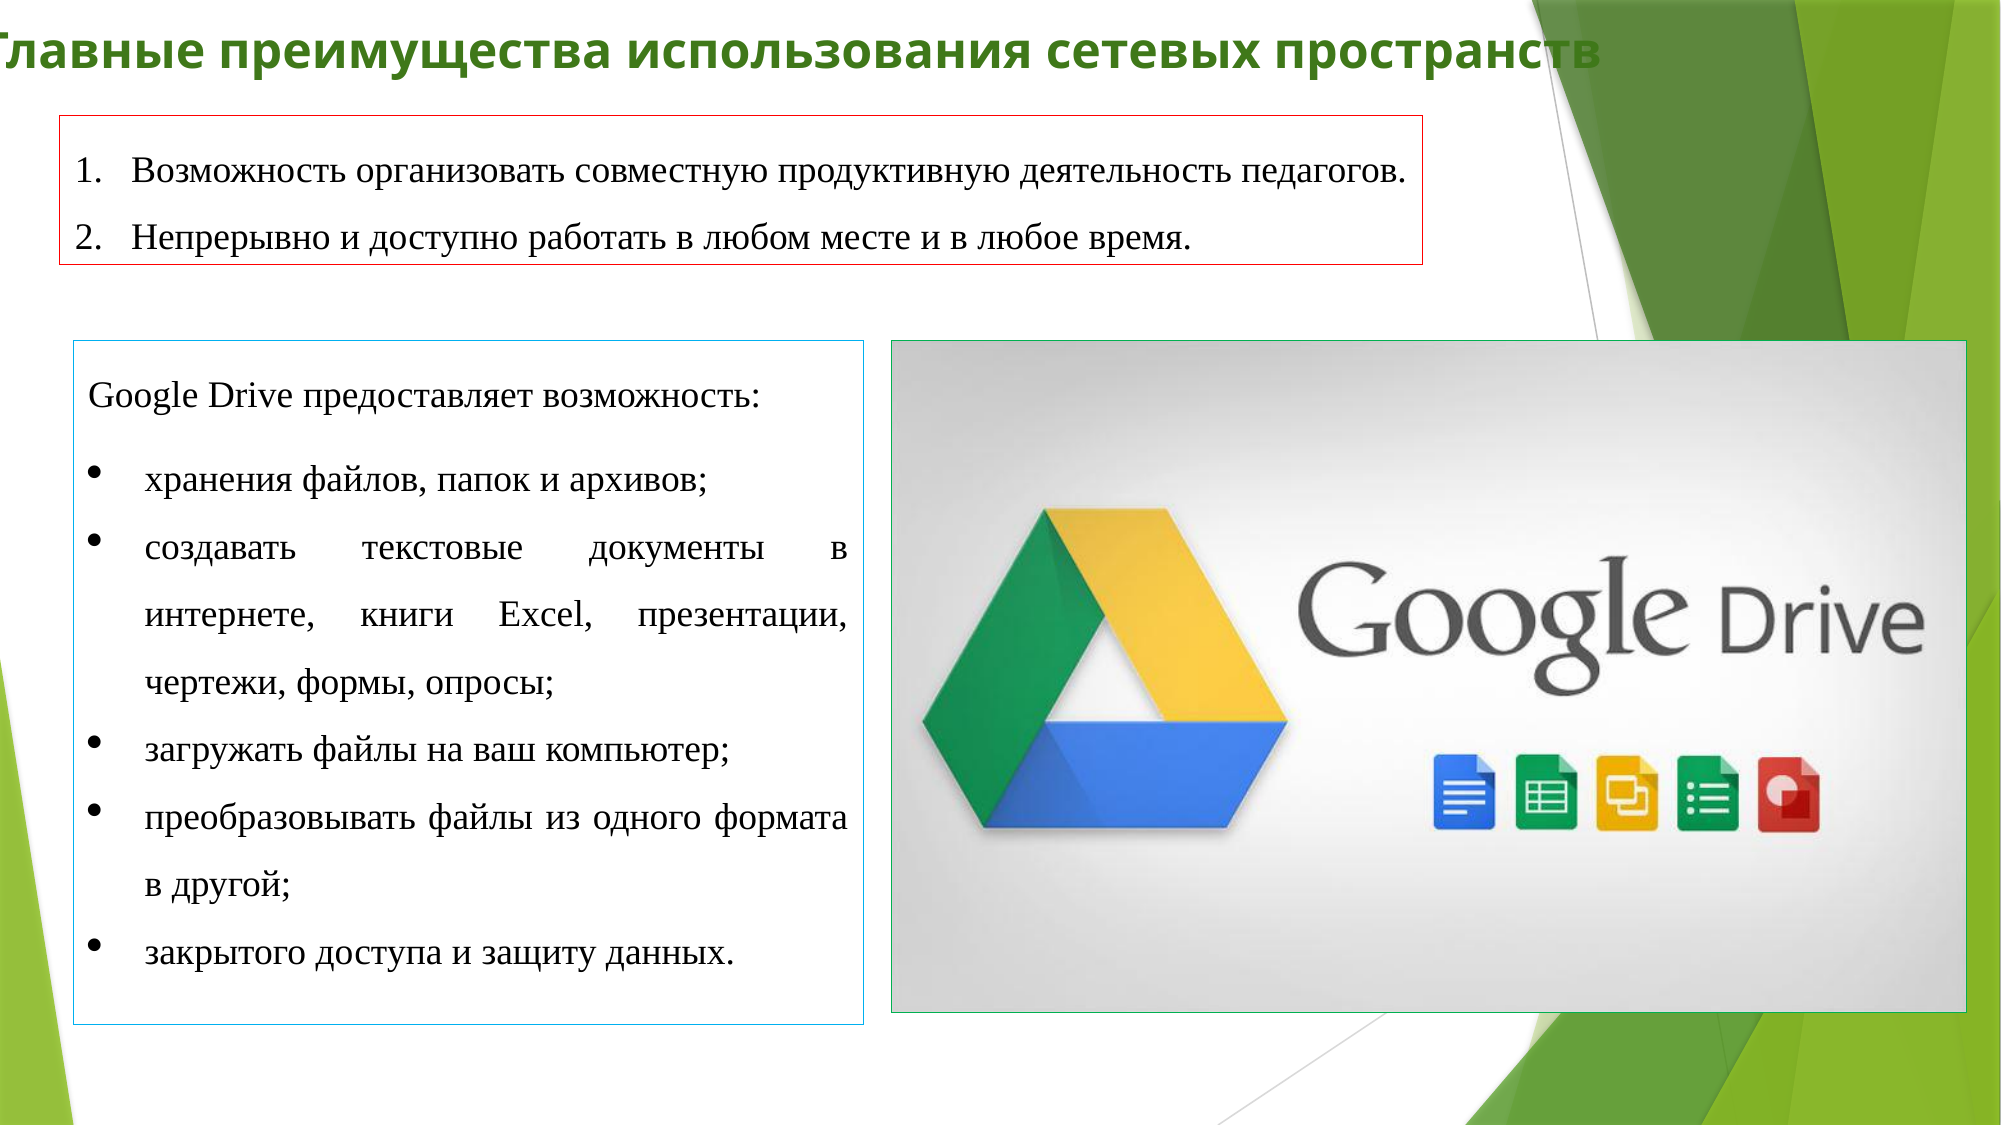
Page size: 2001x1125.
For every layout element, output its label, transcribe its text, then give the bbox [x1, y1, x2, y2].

text_box Главные преимущества использования сетевых пространств [0, 11, 1618, 86]
picture [891, 339, 1968, 1013]
text_box Возможность организовать совместную продуктивную деятельность педагогов. Непрерывно и доступно работать в любом месте и в любое время. [59, 115, 1423, 265]
text_box Google Drive предоставляет возможность: хранения файлов, папок и архивов; создавать текстовые документы в интернете, книги Excel, презентации, чертежи, формы, опросы; загружать файлы на ваш компьютер; преобразовывать файлы из одного формата в другой; закрытого доступа и защиту данных. [73, 340, 864, 1025]
